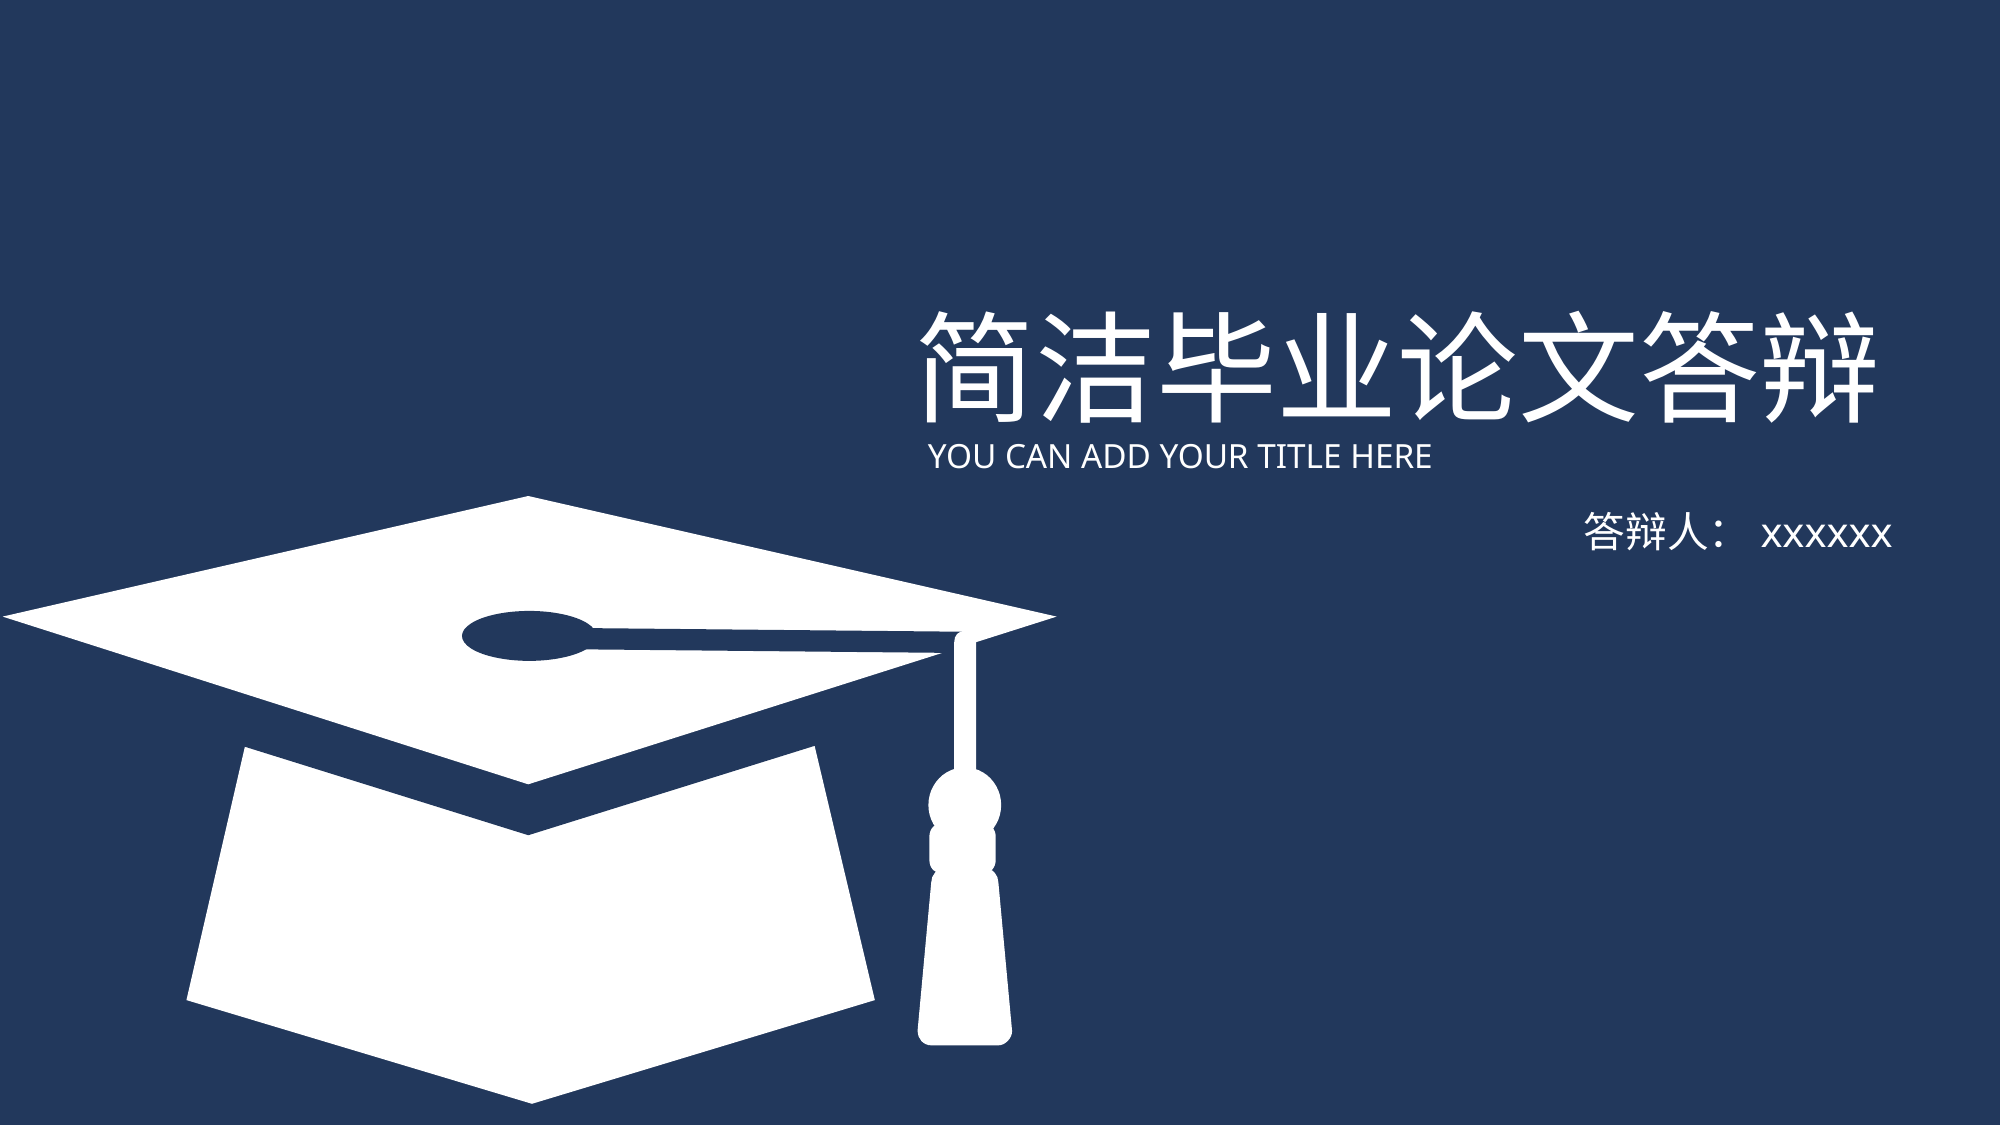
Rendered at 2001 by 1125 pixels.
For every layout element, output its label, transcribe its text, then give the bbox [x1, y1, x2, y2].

text_box 答辩人：xxxxxx [1537, 498, 1908, 564]
text_box YOU CAN ADD YOUR TITLE HERE [913, 427, 1903, 483]
text_box 简洁毕业论文答辩 [900, 285, 1915, 445]
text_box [0, 496, 1057, 1104]
